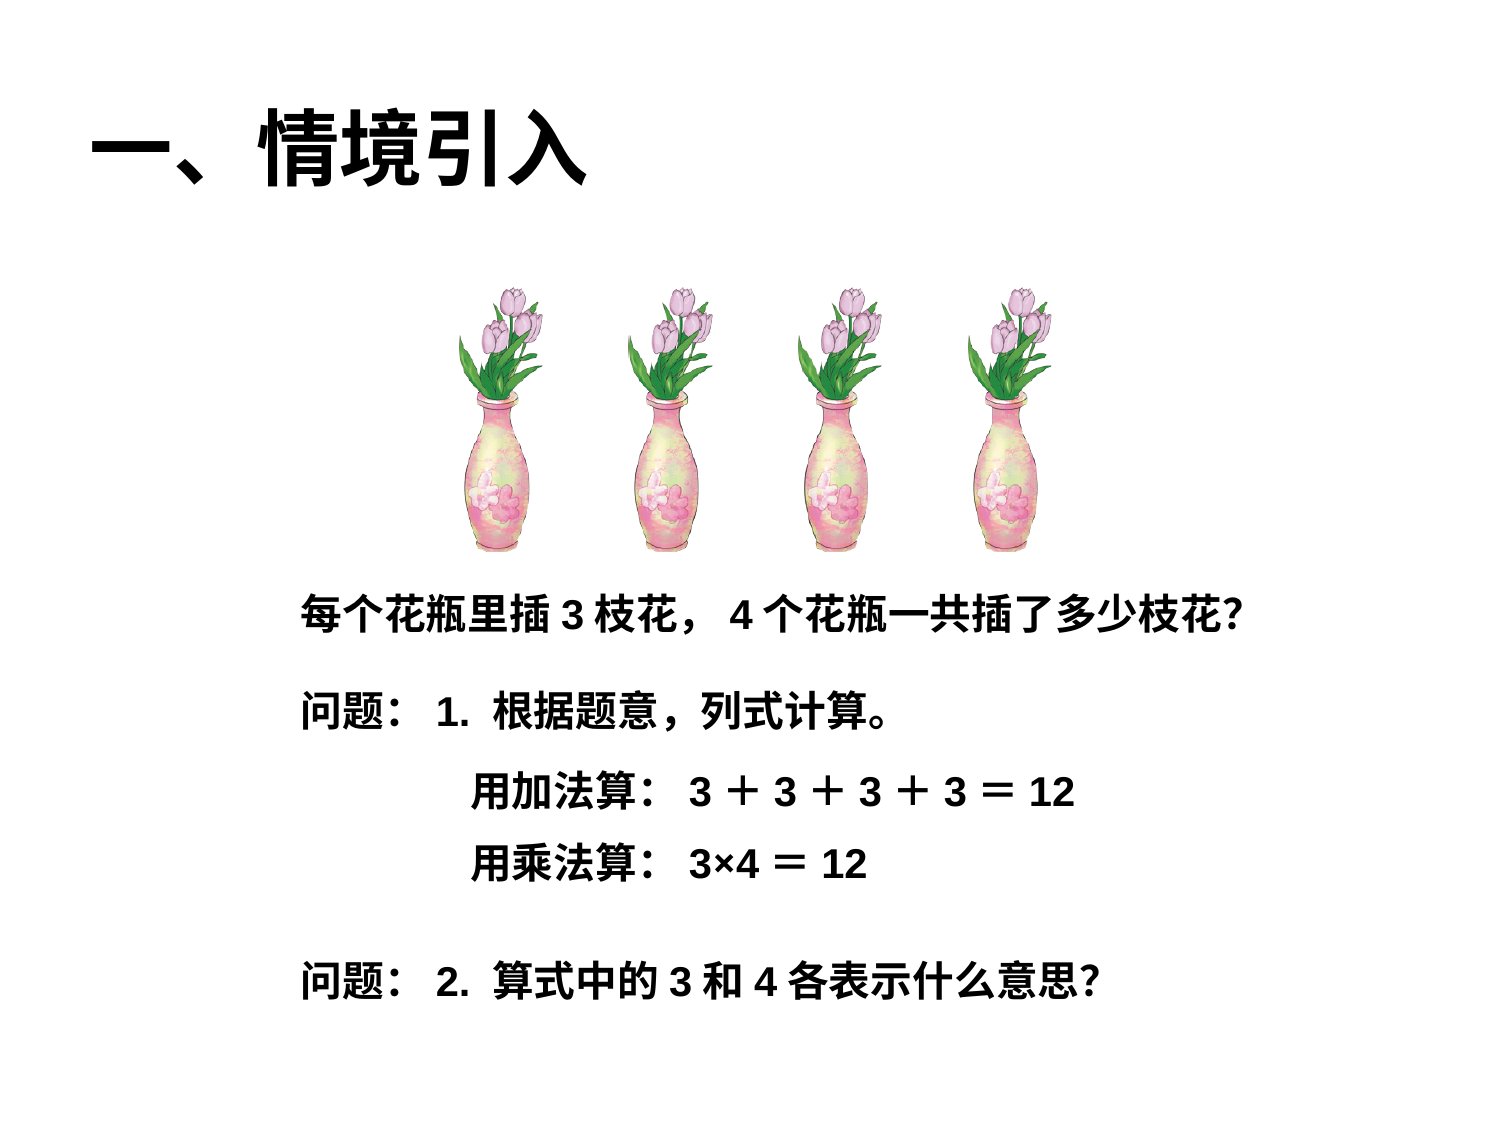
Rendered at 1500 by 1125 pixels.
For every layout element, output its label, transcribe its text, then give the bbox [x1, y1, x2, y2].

text_box 每个花瓶里插3枝花，4个花瓶一共插了多少枝花？ [285, 570, 1420, 645]
text_box 问题：1. 根据题意，列式计算。 [285, 667, 1410, 743]
text_box 用乘法算：3×4＝12 [455, 819, 1109, 895]
text_box 用加法算：3＋3＋3＋3＝12 [455, 747, 1097, 819]
text_box 问题：2. 算式中的3和4各表示什么意思？ [285, 937, 1410, 1013]
picture [441, 274, 1059, 557]
text_box 一、情境引入 [74, 66, 1336, 206]
